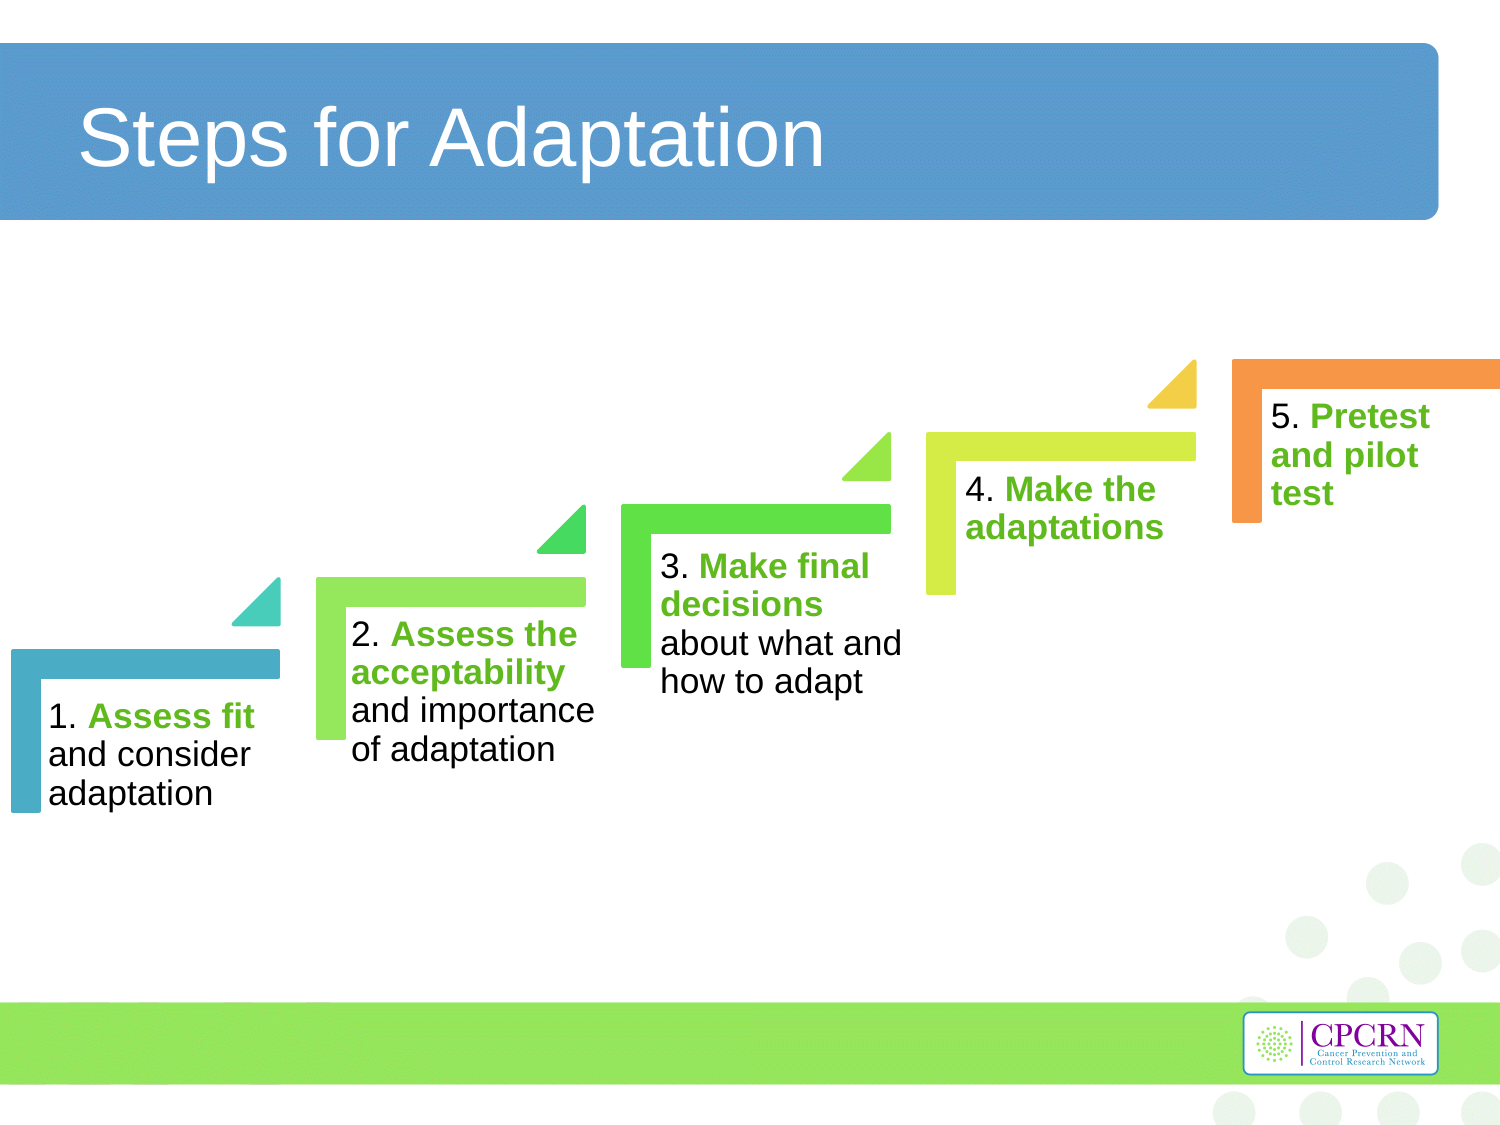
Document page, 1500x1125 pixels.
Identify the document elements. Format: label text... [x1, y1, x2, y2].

title Steps for Adaptation [62, 43, 1500, 224]
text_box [12, 295, 1500, 954]
picture [0, 0, 1500, 1125]
